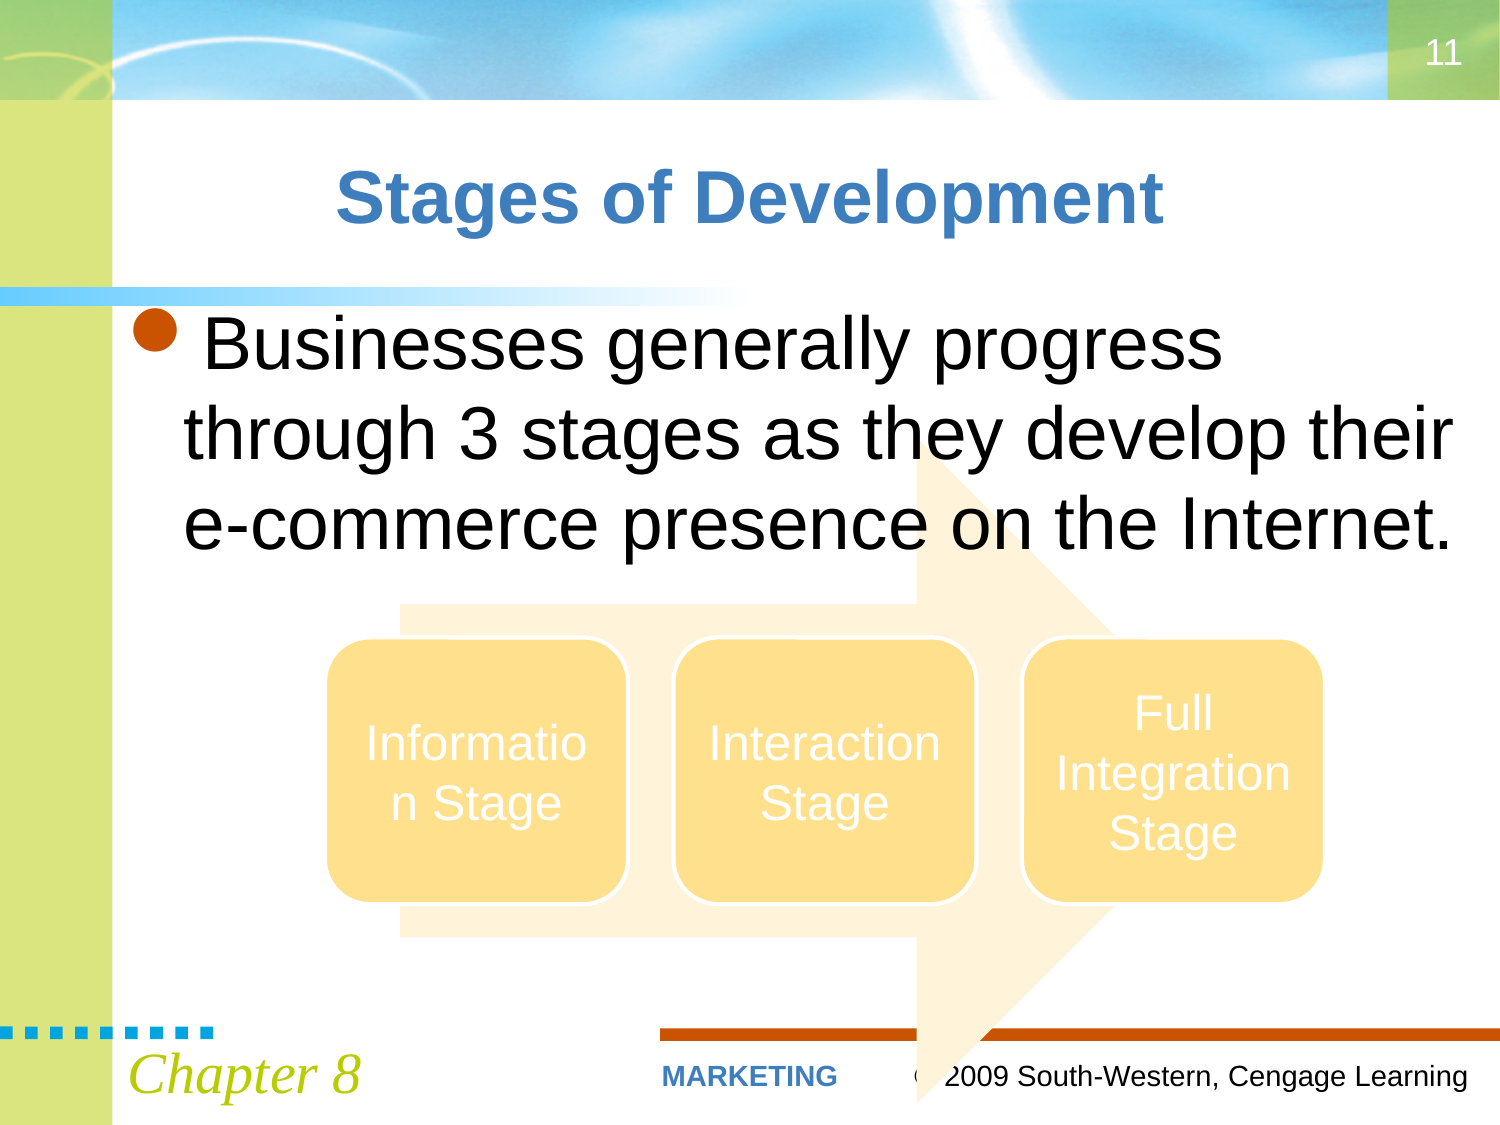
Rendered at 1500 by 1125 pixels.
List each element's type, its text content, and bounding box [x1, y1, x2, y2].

title Stages of Development [112, 99, 1388, 287]
footer Chapter 8 [112, 1012, 326, 1113]
list Businesses generally progress through 3 stages as they develop their e-commerce presence on the Internet. [112, 287, 1488, 1001]
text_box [324, 437, 1326, 1105]
slide_number 11 [1387, 0, 1500, 101]
